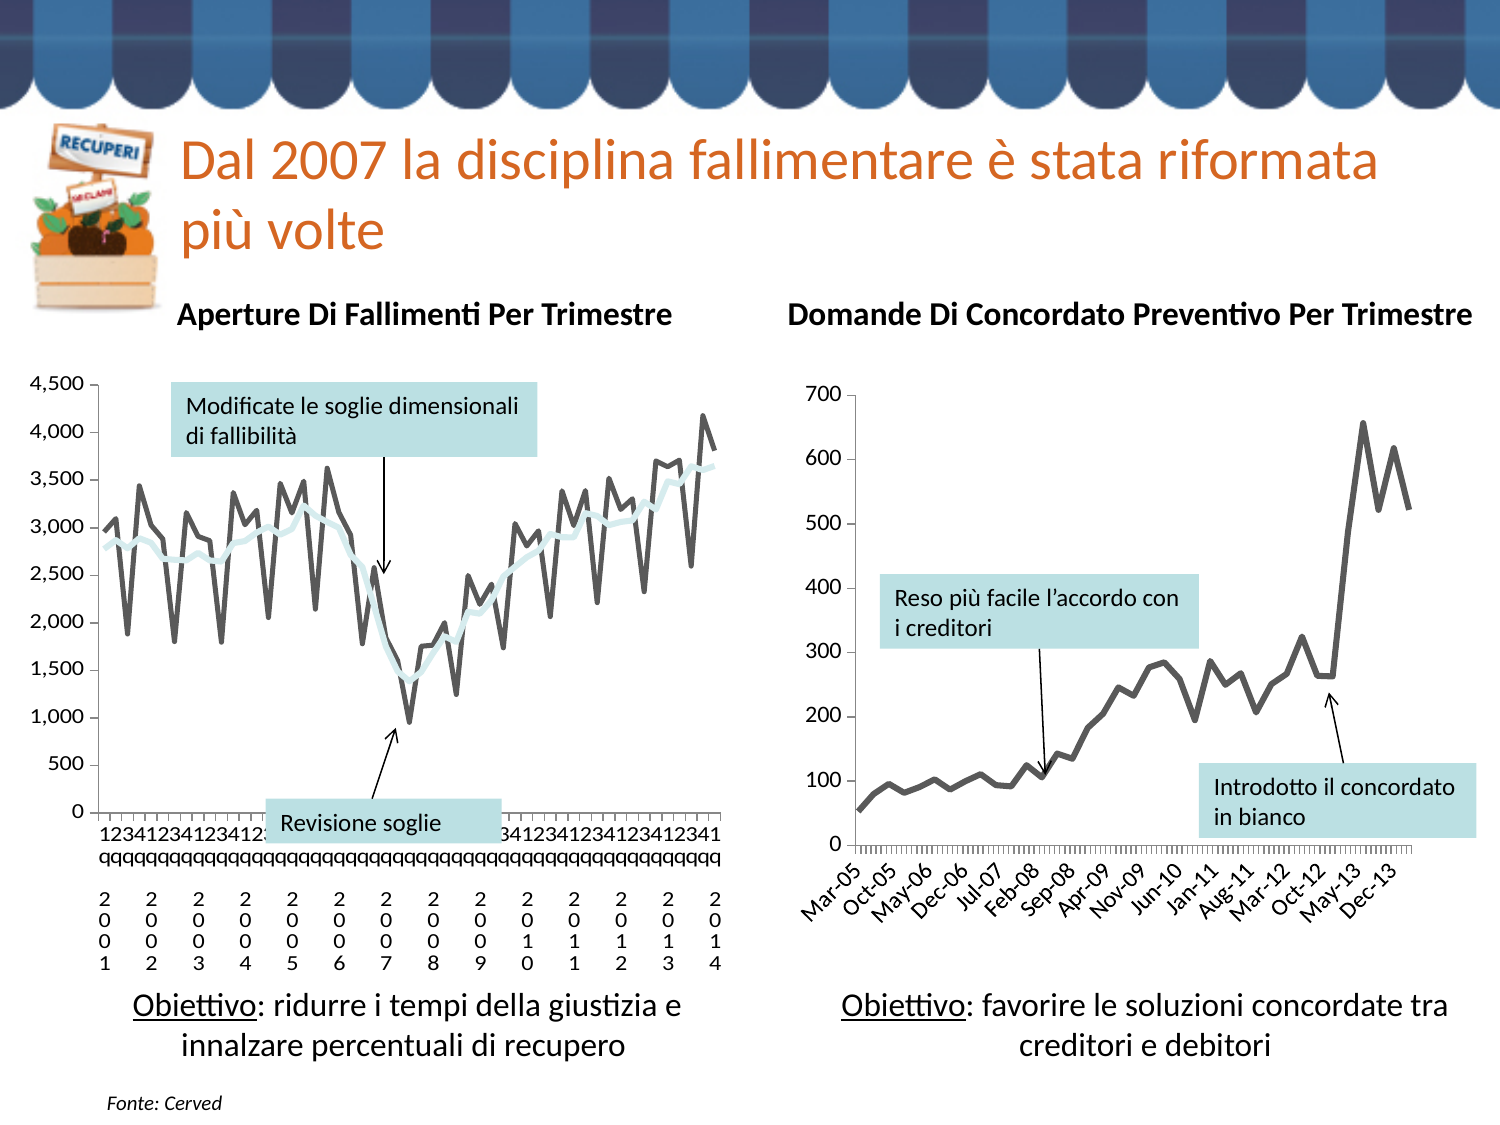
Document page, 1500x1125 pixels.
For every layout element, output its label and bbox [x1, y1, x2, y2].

chart [796, 349, 1448, 929]
chart [29, 361, 751, 977]
text_box [1328, 692, 1344, 764]
text_box [1039, 649, 1046, 776]
text_box [371, 727, 396, 799]
picture [0, 0, 1500, 1125]
